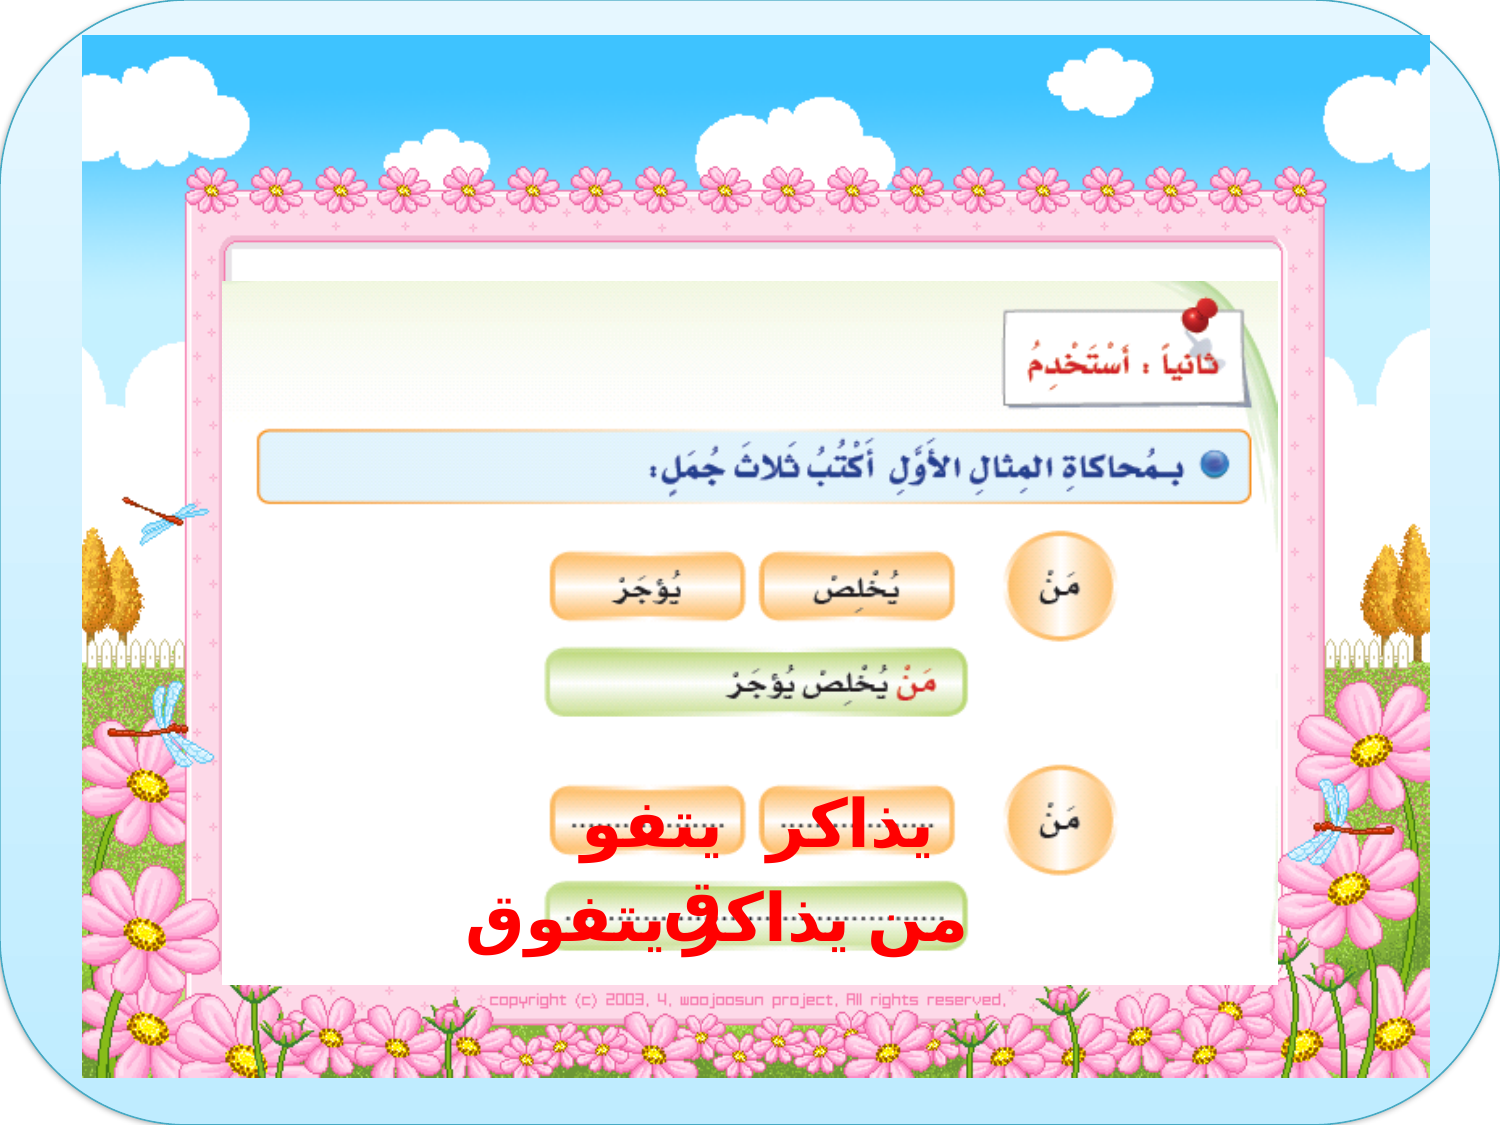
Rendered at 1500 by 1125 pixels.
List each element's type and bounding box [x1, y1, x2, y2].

picture [81, 34, 1430, 1079]
text_box [0, 0, 1429, 1125]
text_box [1433, 43, 1500, 1082]
